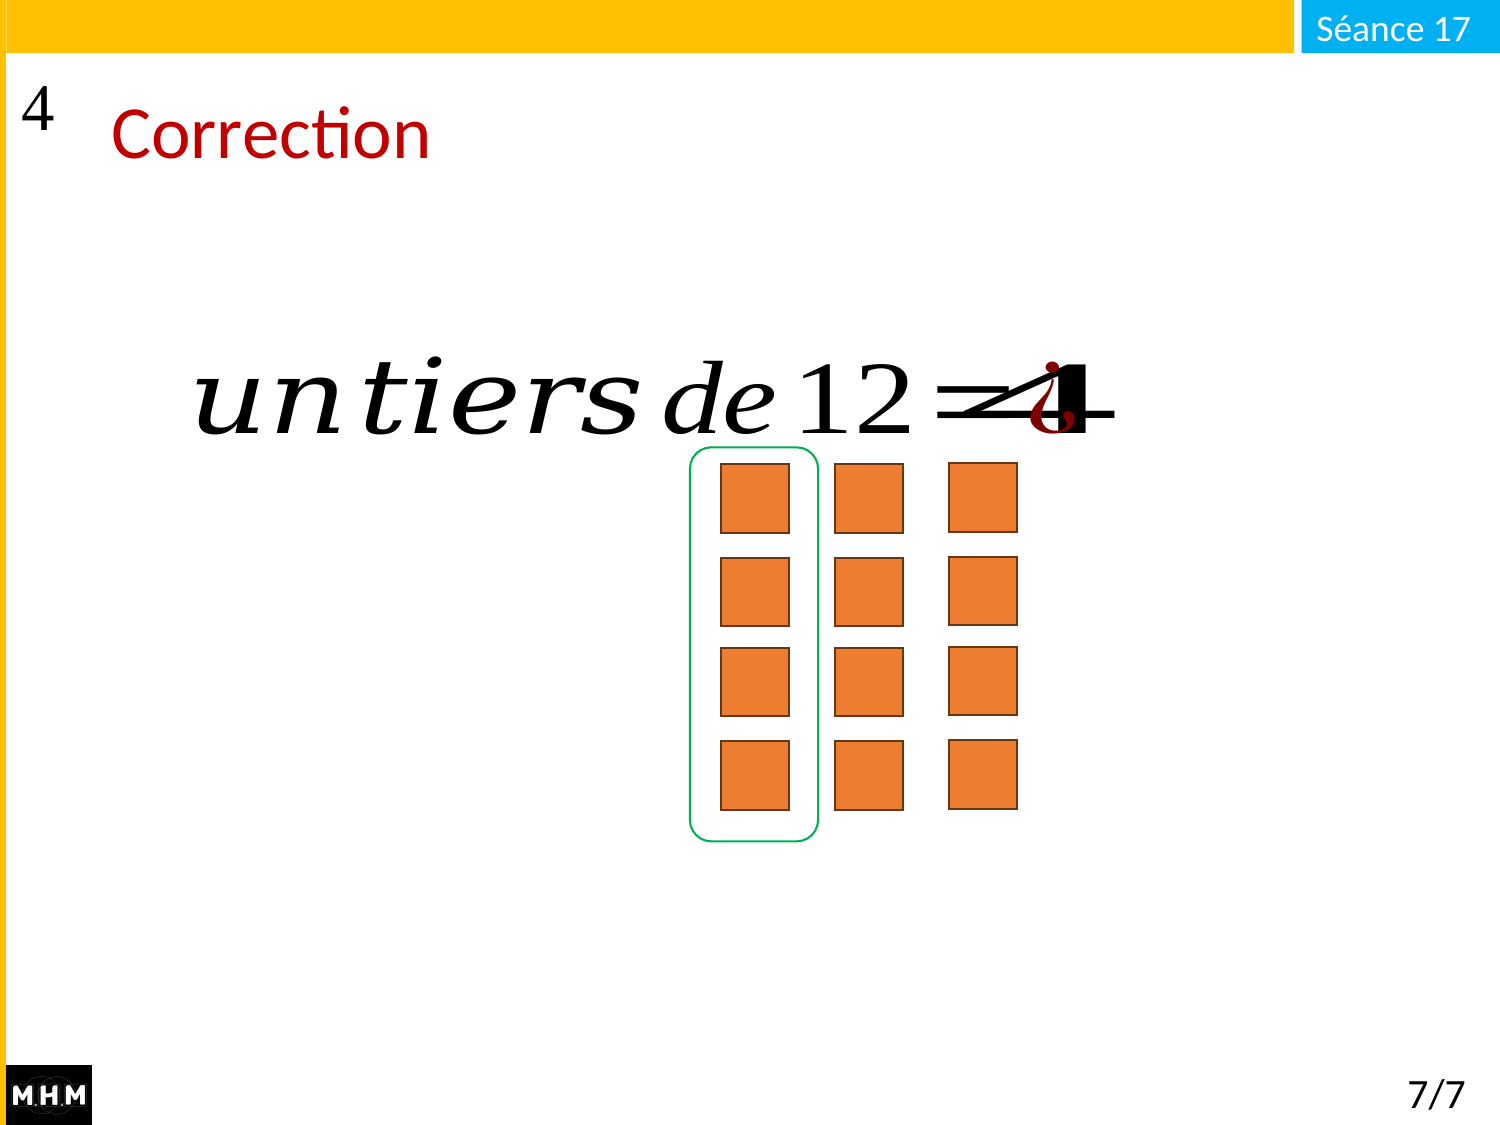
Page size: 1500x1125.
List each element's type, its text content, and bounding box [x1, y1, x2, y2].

text_box [948, 646, 1018, 716]
list 7/7 [1373, 1064, 1500, 1125]
text_box [948, 739, 1018, 810]
text_box [834, 740, 904, 811]
title Correction [96, 60, 1391, 208]
text_box [834, 463, 904, 534]
text_box [720, 557, 790, 627]
text_box [720, 740, 790, 811]
text_box [948, 462, 1018, 533]
text_box [720, 463, 790, 534]
text_box [948, 556, 1018, 626]
text_box [834, 647, 904, 717]
text_box [688, 446, 820, 843]
picture [6, 1065, 92, 1125]
text_box [834, 557, 904, 627]
text_box [720, 647, 790, 717]
